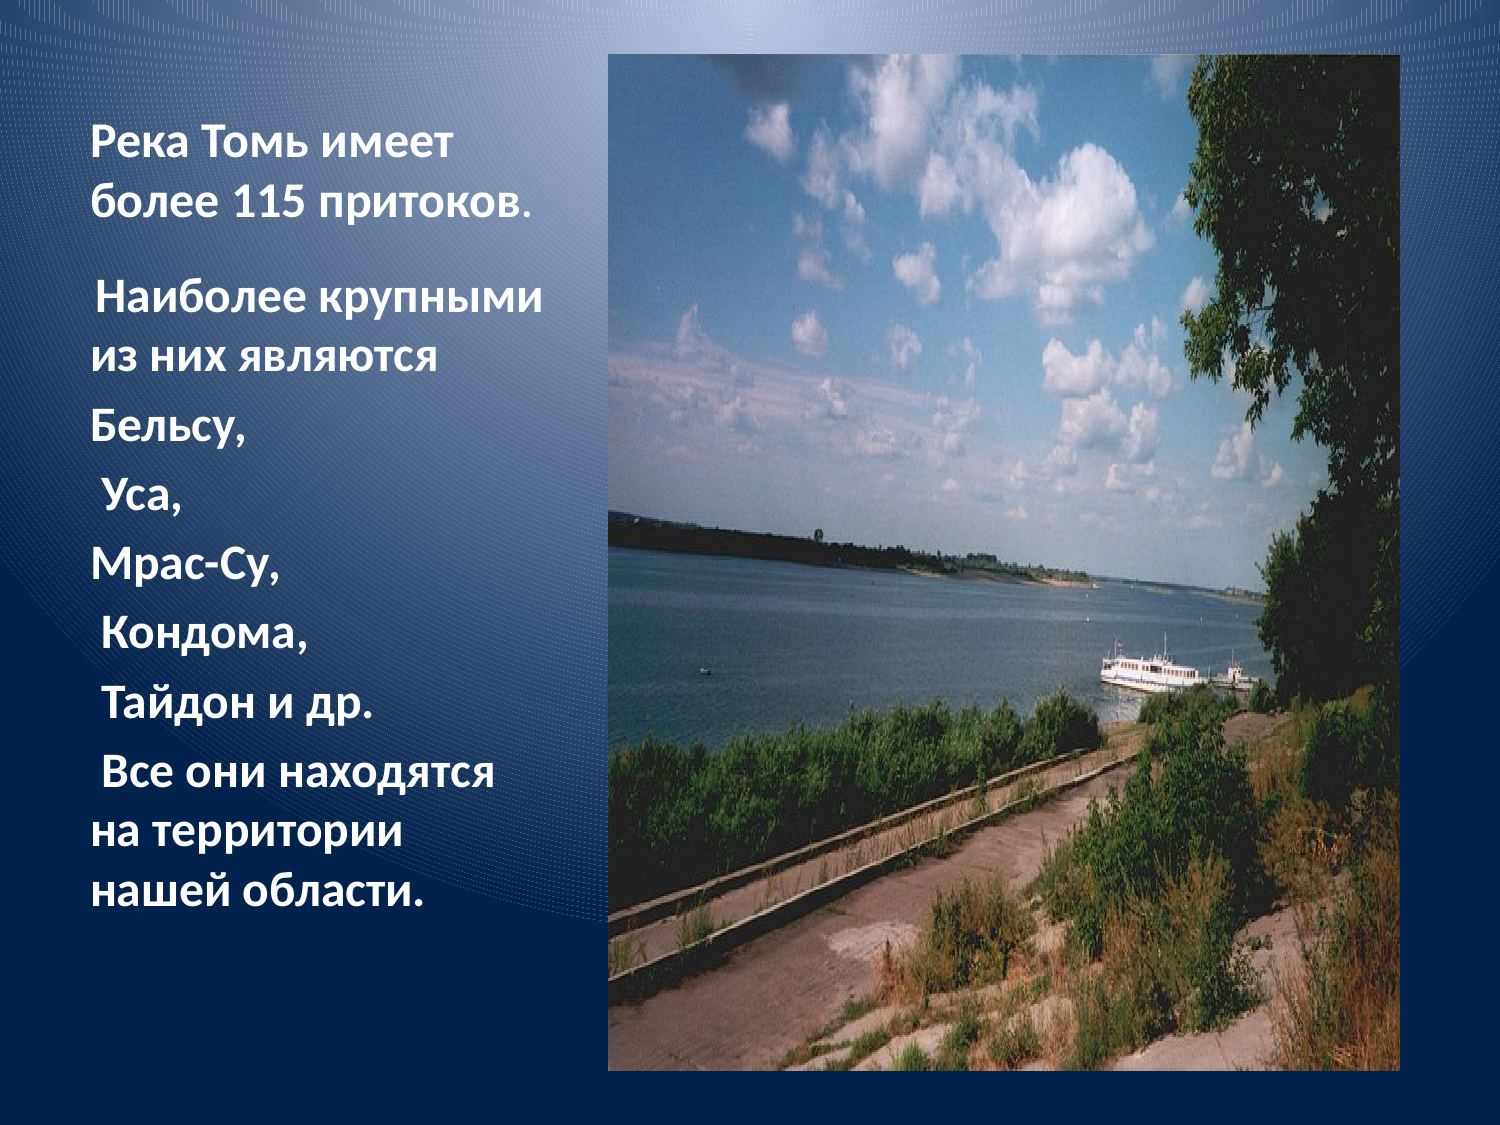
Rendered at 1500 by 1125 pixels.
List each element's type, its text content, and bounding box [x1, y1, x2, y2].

title Река Томь имеет более 115 притоков. [75, 44, 569, 236]
list Наиболее крупными из них являются Бельсу, Уса, Мрас-Су, Кондома, Тайдон и др. Все они находятся на территории нашей области. [75, 255, 569, 1005]
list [608, 54, 1400, 1071]
